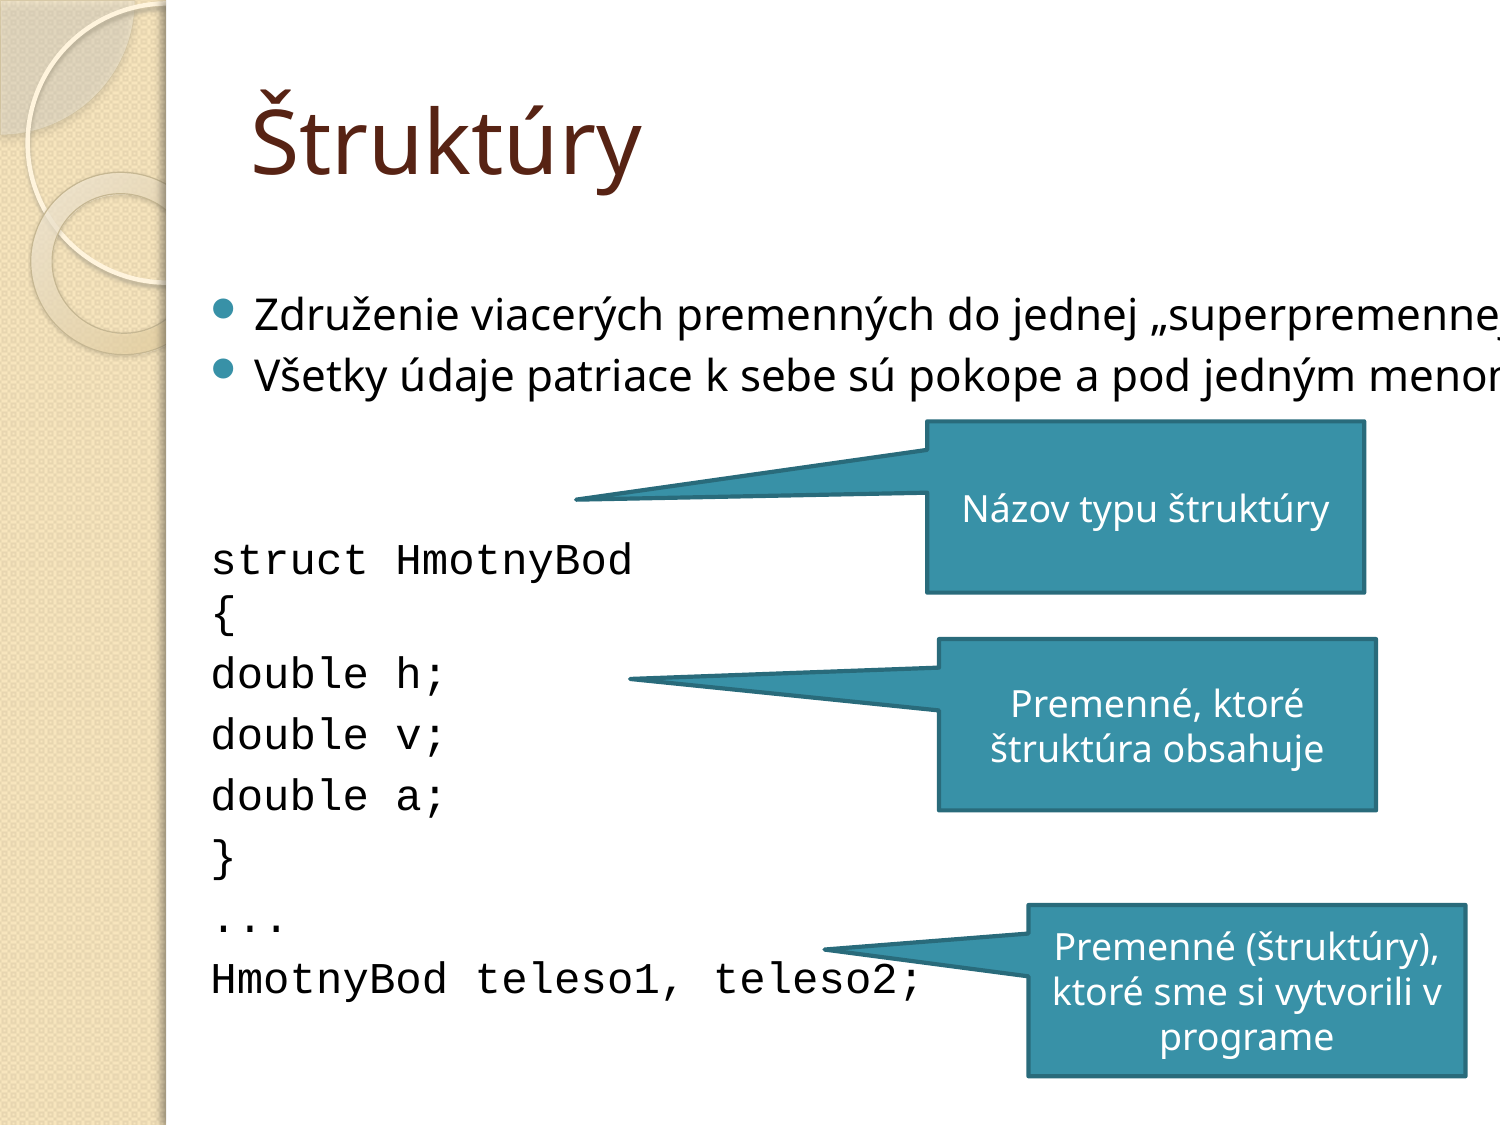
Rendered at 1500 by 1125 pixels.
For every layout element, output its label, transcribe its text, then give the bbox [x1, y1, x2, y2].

title Štruktúry [235, 45, 1466, 233]
list Združenie viacerých premenných do jednej „superpremennej“ Všetky údaje patriace k sebe sú pokope a pod jedným menom struct HmotnyBod { double h; double v; double a; } ... HmotnyBod teleso1, teleso2; [183, 278, 1500, 1100]
text_box Premenné, ktoré štruktúra obsahuje [627, 636, 1379, 813]
text_box Názov typu štruktúry [573, 419, 1367, 595]
text_box Premenné (štruktúry), ktoré sme si vytvorili v programe [822, 902, 1468, 1079]
